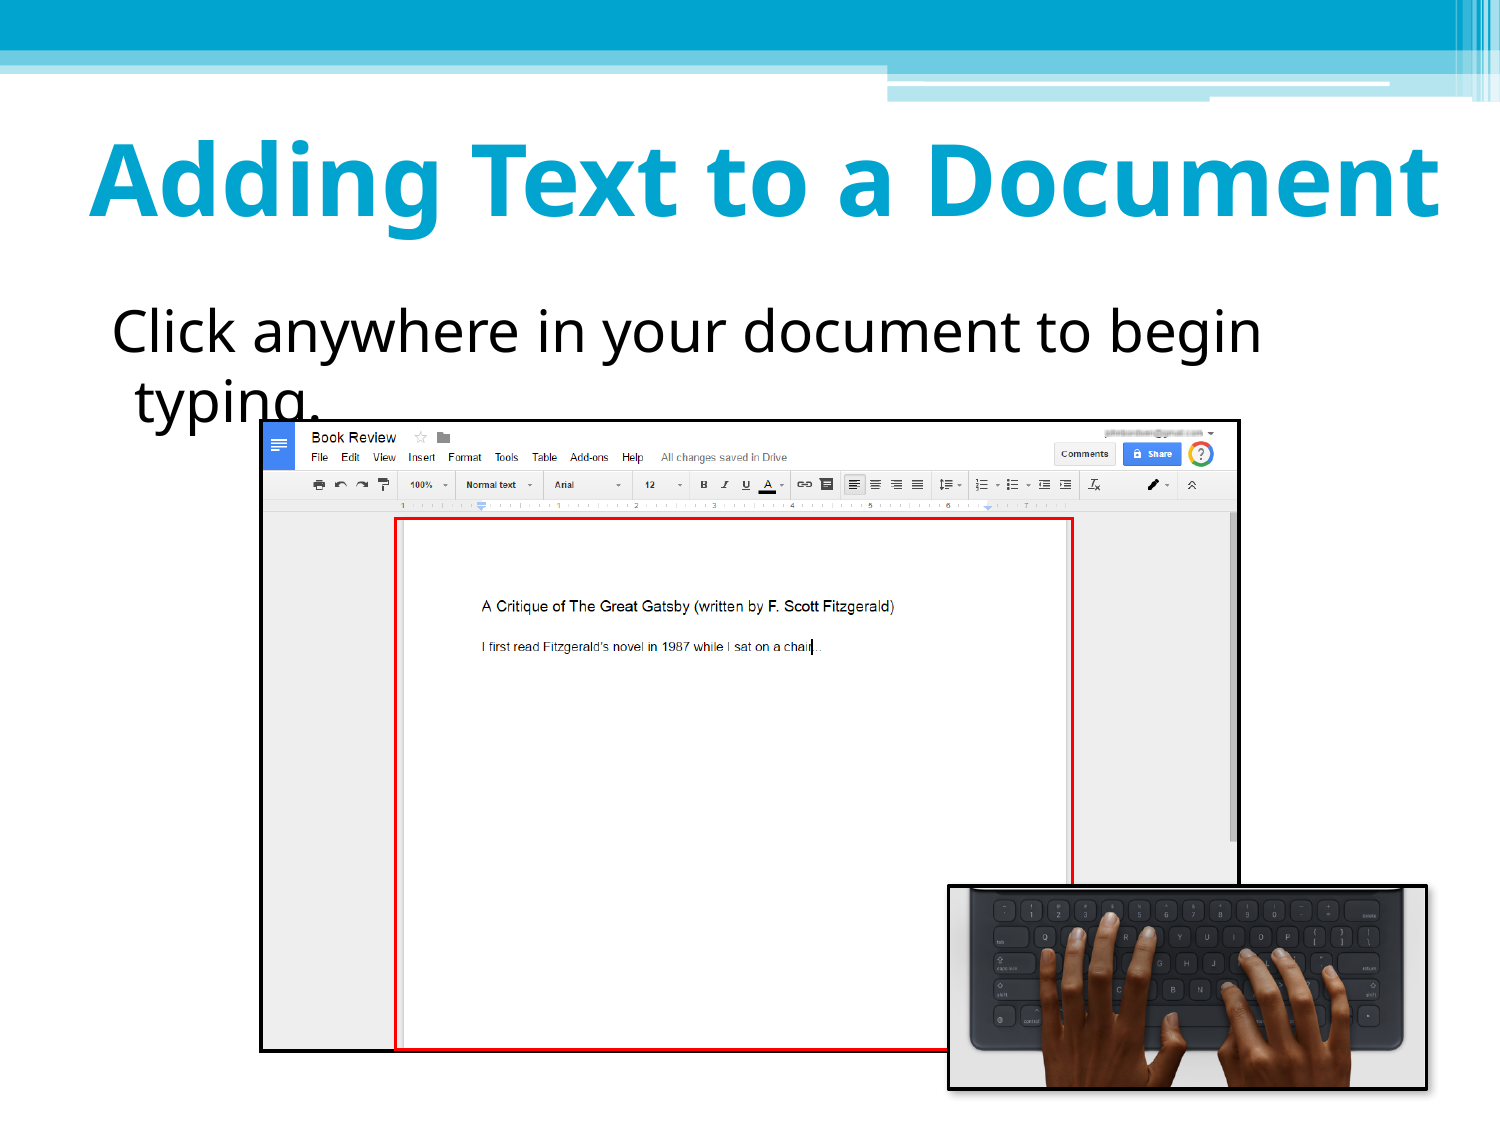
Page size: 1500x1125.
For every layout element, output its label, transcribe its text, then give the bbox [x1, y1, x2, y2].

list Click anywhere in your document to begin typing. [75, 286, 1418, 912]
title Adding Text to a Document [75, 90, 1500, 263]
picture [262, 421, 1425, 1088]
